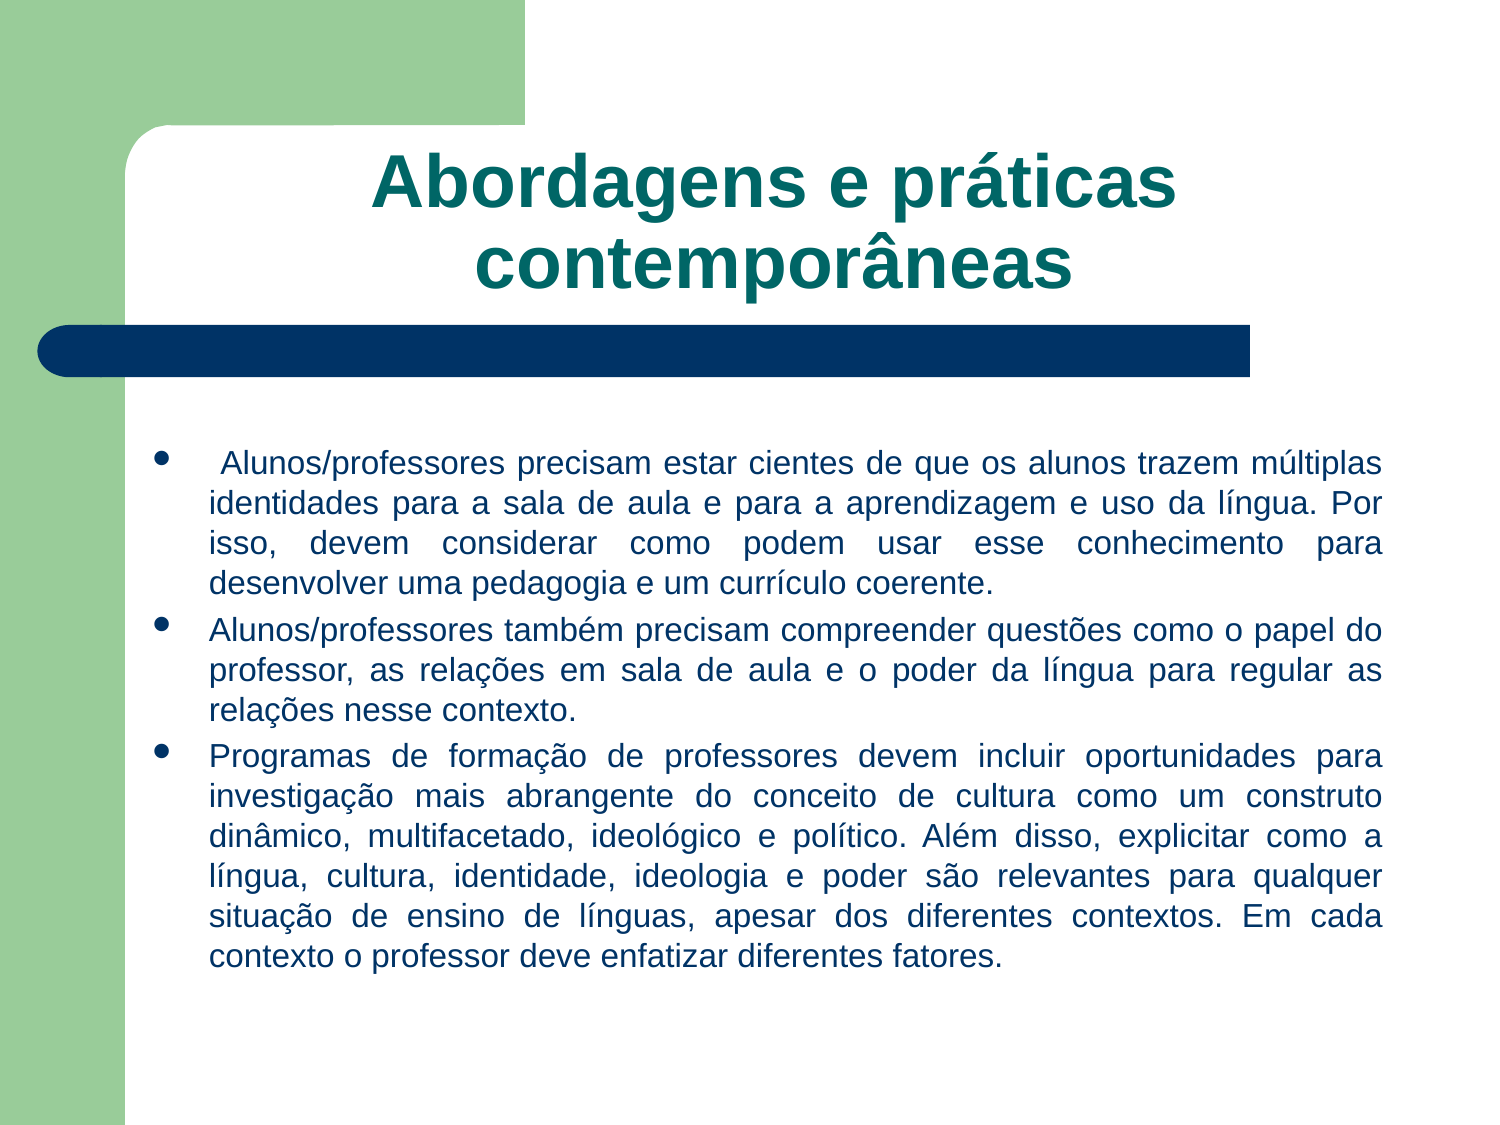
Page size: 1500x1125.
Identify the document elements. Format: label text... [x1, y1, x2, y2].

title Abordagens e práticas contemporâneas [124, 124, 1426, 313]
list Alunos/professores precisam estar cientes de que os alunos trazem múltiplas identidades para a sala de aula e para a aprendizagem e uso da língua. Por isso, devem considerar como podem usar esse conhecimento para desenvolver uma pedagogia e um currículo coerente. Alunos/professores também precisam compreender questões como o papel do professor, as relações em sala de aula e o poder da língua para regular as relações nesse contexto. Programas de formação de professores devem incluir oportunidades para investigação mais abrangente do conceito de cultura como um construto dinâmico, multifacetado, ideológico e político. Além disso, explicitar como a língua, cultura, identidade, ideologia e poder são relevantes para qualquer situação de ensino de línguas, apesar dos diferentes contextos. Em cada contexto o professor deve enfatizar diferentes fatores. [137, 387, 1400, 999]
